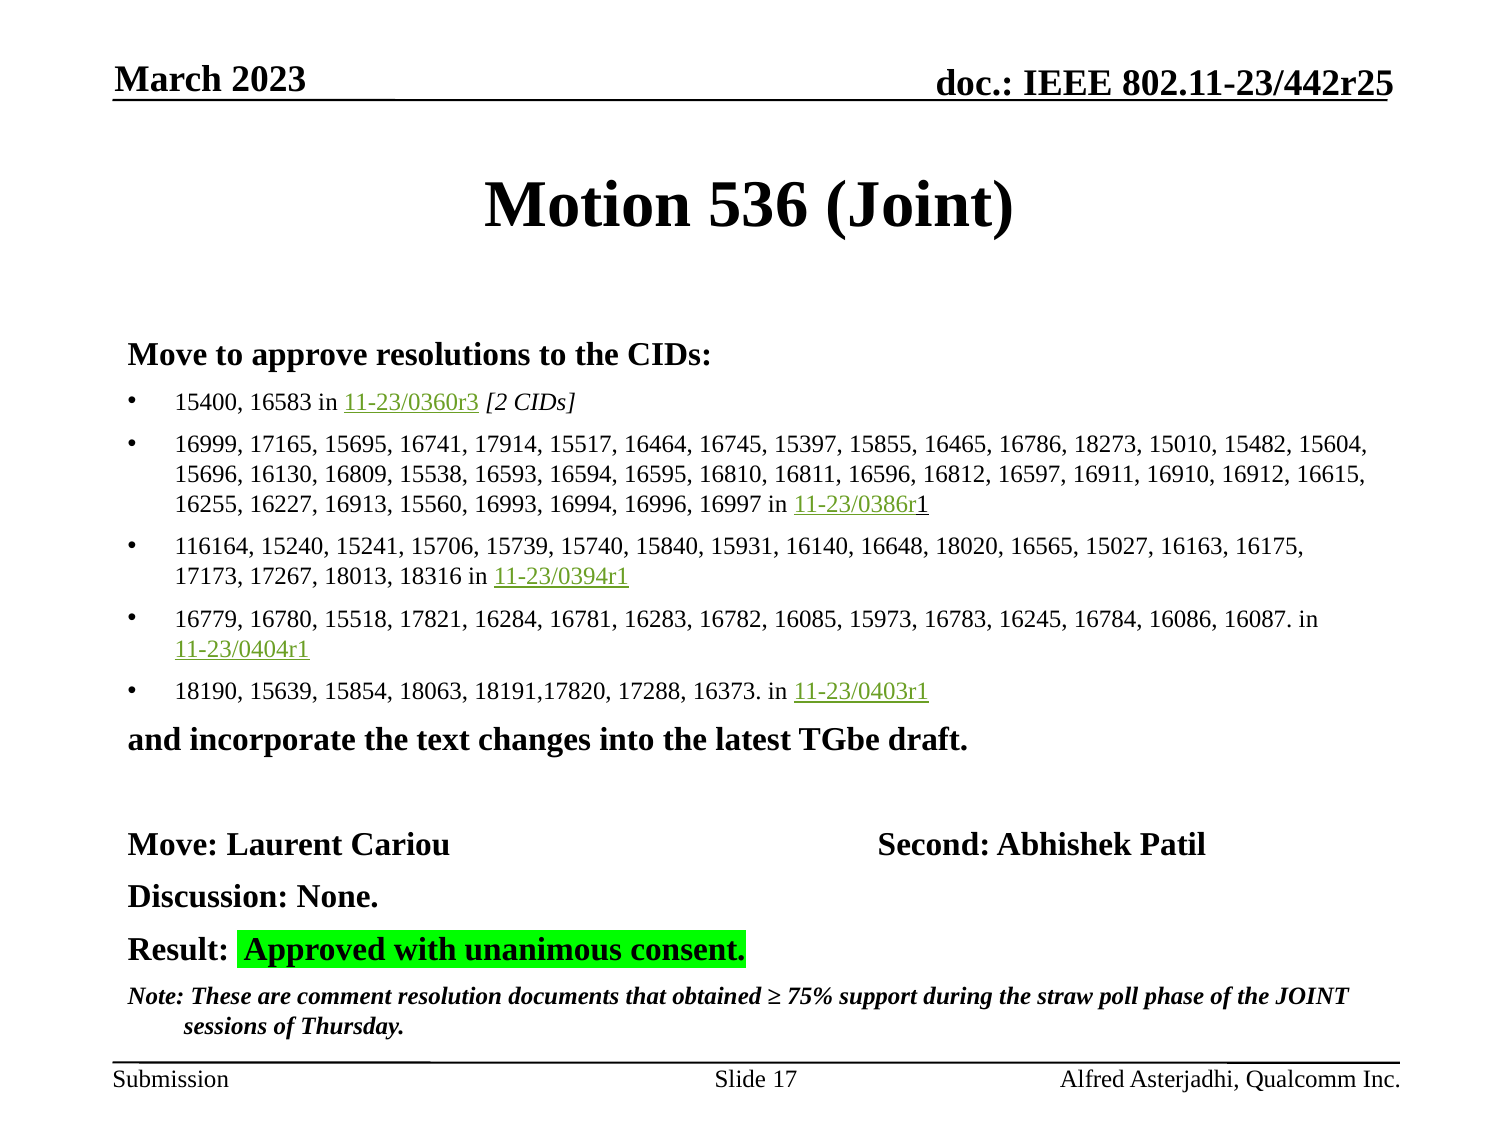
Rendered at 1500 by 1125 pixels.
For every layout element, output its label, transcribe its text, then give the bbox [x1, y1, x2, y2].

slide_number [114, 54, 423, 100]
slide_number Slide 17 [712, 1061, 800, 1123]
list Move to approve resolutions to the CIDs: 15400, 16583 in 11-23/0360r3 [2 CIDs] 16999, 17165, 15695, 16741, 17914, 15517, 16464, 16745, 15397, 15855, 16465, 16786, 18273, 15010, 15482, 15604, 15696, 16130, 16809, 15538, 16593, 16594, 16595, 16810, 16811, 16596, 16812, 16597, 16911, 16910, 16912, 16615, 16255, 16227, 16913, 15560, 16993, 16994, 16996, 16997 in 11-23/0386r1 116164, 15240, 15241, 15706, 15739, 15740, 15840, 15931, 16140, 16648, 18020, 16565, 15027, 16163, 16175, 17173, 17267, 18013, 18316 in 11-23/0394r1 16779, 16780, 15518, 17821, 16284, 16781, 16283, 16782, 16085, 15973, 16783, 16245, 16784, 16086, 16087. in 11-23/0404r1 18190, 15639, 15854, 18063, 18191,17820, 17288, 16373. in 11-23/0403r1 and incorporate the text changes into the latest TGbe draft. Move: Laurent Cariou Second: Abhishek Patil Discussion: None. Result: Approved with unanimous consent. Note: These are comment resolution documents that obtained ≥ 75% support during the straw poll phase of the JOINT sessions of Thursday. [112, 324, 1388, 1063]
title Motion 536 (Joint) [112, 112, 1388, 288]
footer Alfred Asterjadhi, Qualcomm Inc. [878, 1061, 1402, 1093]
